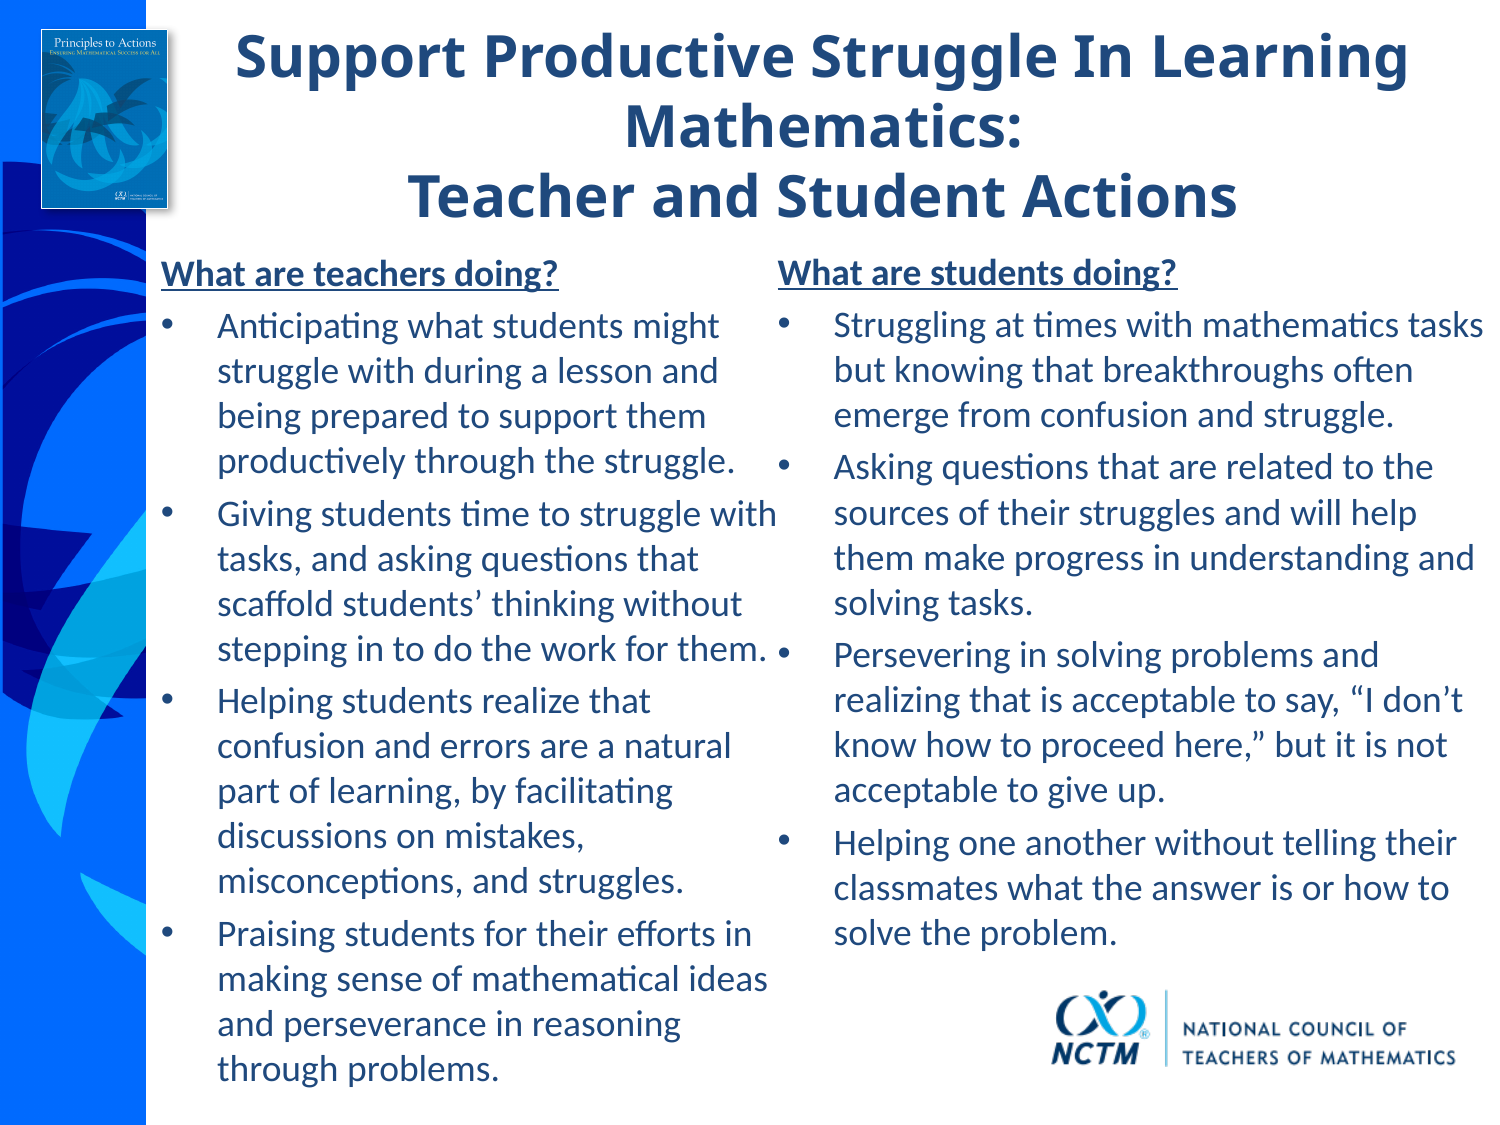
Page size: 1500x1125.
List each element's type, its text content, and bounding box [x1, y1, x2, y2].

picture [1034, 969, 1474, 1085]
list What are students doing? Struggling at times with mathematics tasks but knowing that breakthroughs often emerge from confusion and struggle. Asking questions that are related to the sources of their struggles and will help them make progress in understanding and solving tasks. Persevering in solving problems and realizing that is acceptable to say, “I don’t know how to proceed here,” but it is not acceptable to give up. Helping one another without telling their classmates what the answer is or how to solve the problem. [762, 239, 1500, 1103]
picture [0, 0, 168, 1125]
text_box Support Productive Struggle In Learning Mathematics: Teacher and Student Actions [170, 29, 1500, 218]
list What are teachers doing? Anticipating what students might struggle with during a lesson and being prepared to support them productively through the struggle. Giving students time to struggle with tasks, and asking questions that scaffold students’ thinking without stepping in to do the work for them. Helping students realize that confusion and errors are a natural part of learning, by facilitating discussions on mistakes, misconceptions, and struggles. Praising students for their efforts in making sense of mathematical ideas and perseverance in reasoning through problems. [151, 241, 762, 1102]
